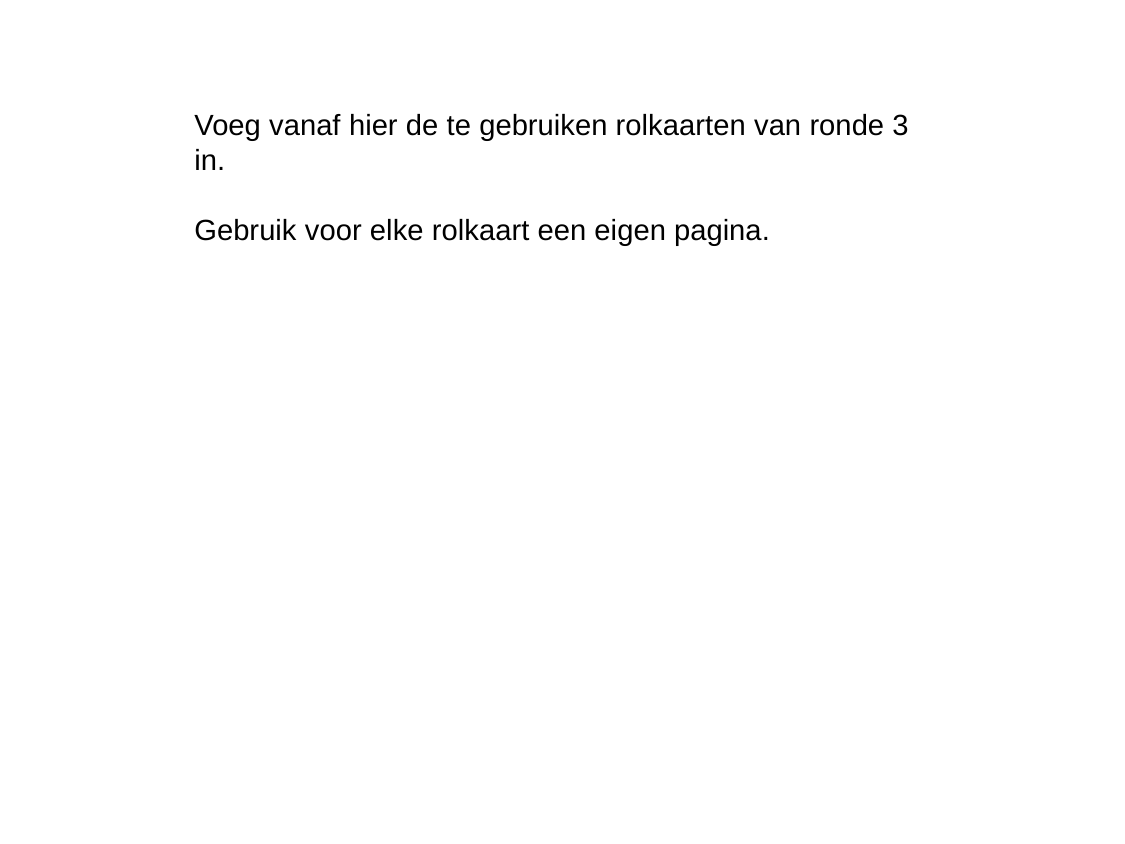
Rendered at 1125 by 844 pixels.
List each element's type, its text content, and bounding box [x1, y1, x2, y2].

text_box Voeg vanaf hier de te gebruiken rolkaarten van ronde 3 in. Gebruik voor elke rolkaart een eigen pagina. [179, 91, 961, 261]
